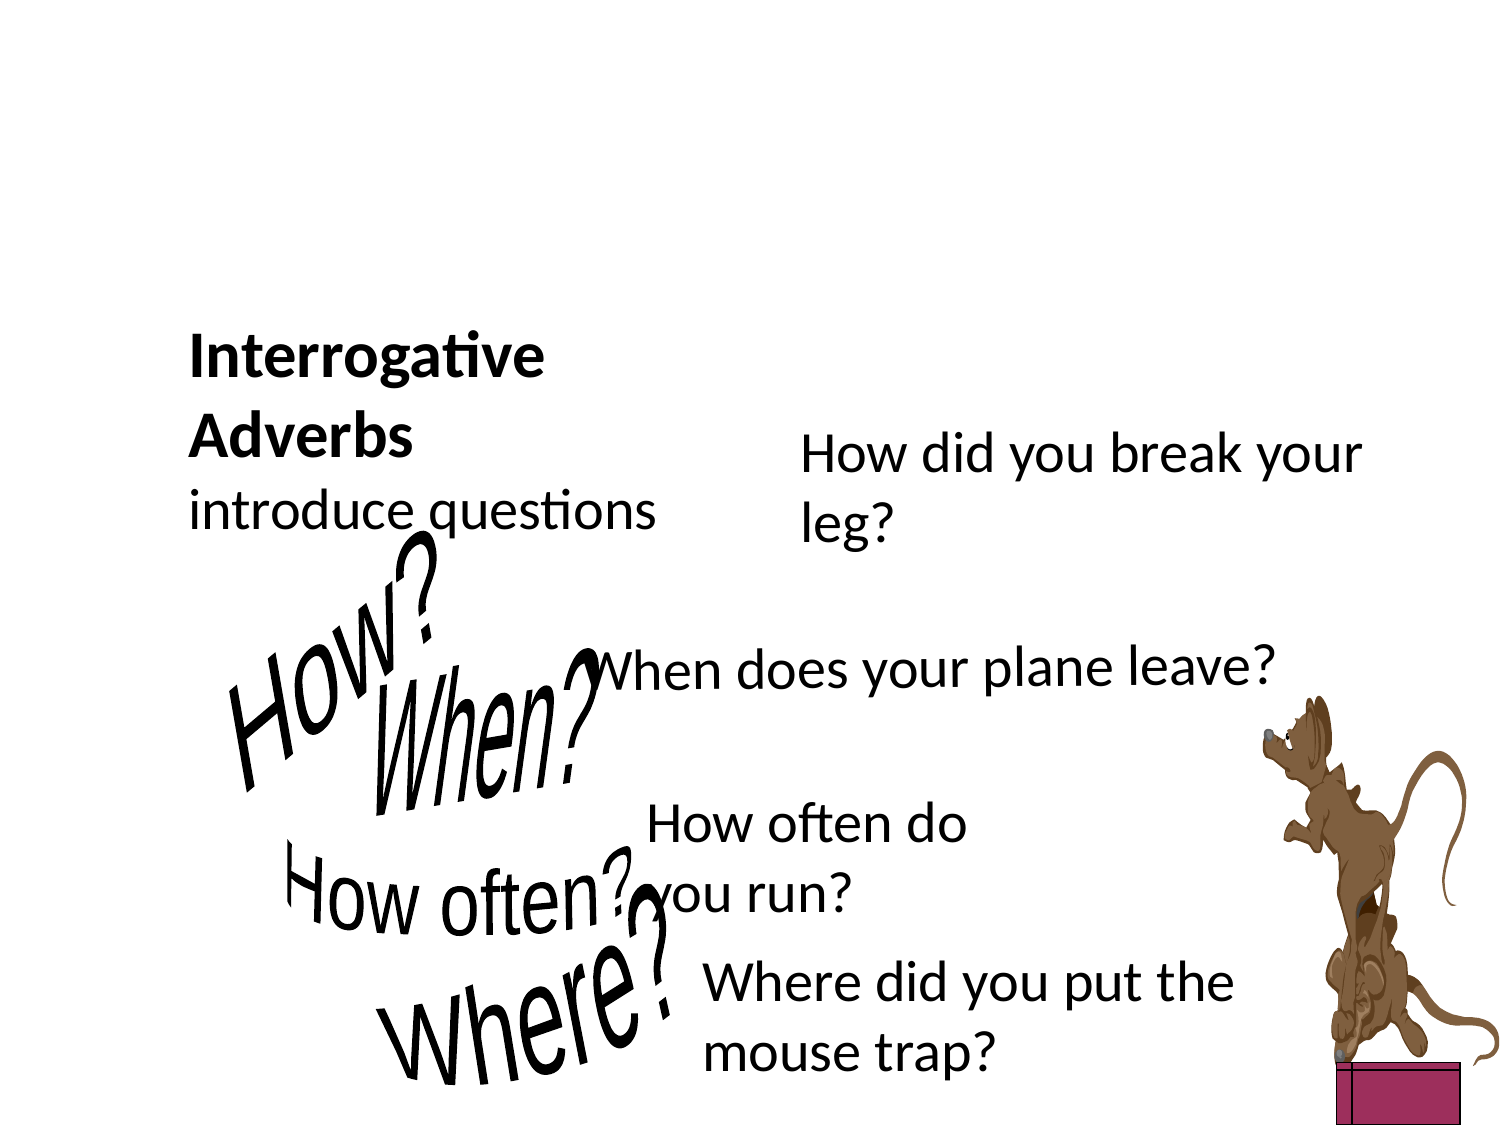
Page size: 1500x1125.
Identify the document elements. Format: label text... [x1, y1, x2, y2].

text_box Interrogative Adverbs introduce questions [173, 319, 688, 533]
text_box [1262, 694, 1500, 1079]
text_box When does your plane leave? [565, 617, 1392, 780]
text_box Where did you put the mouse trap? [687, 936, 1288, 1091]
text_box How often do you run? [631, 776, 1013, 932]
text_box How did you break your leg? [785, 407, 1430, 562]
text_box [1336, 1086, 1460, 1125]
